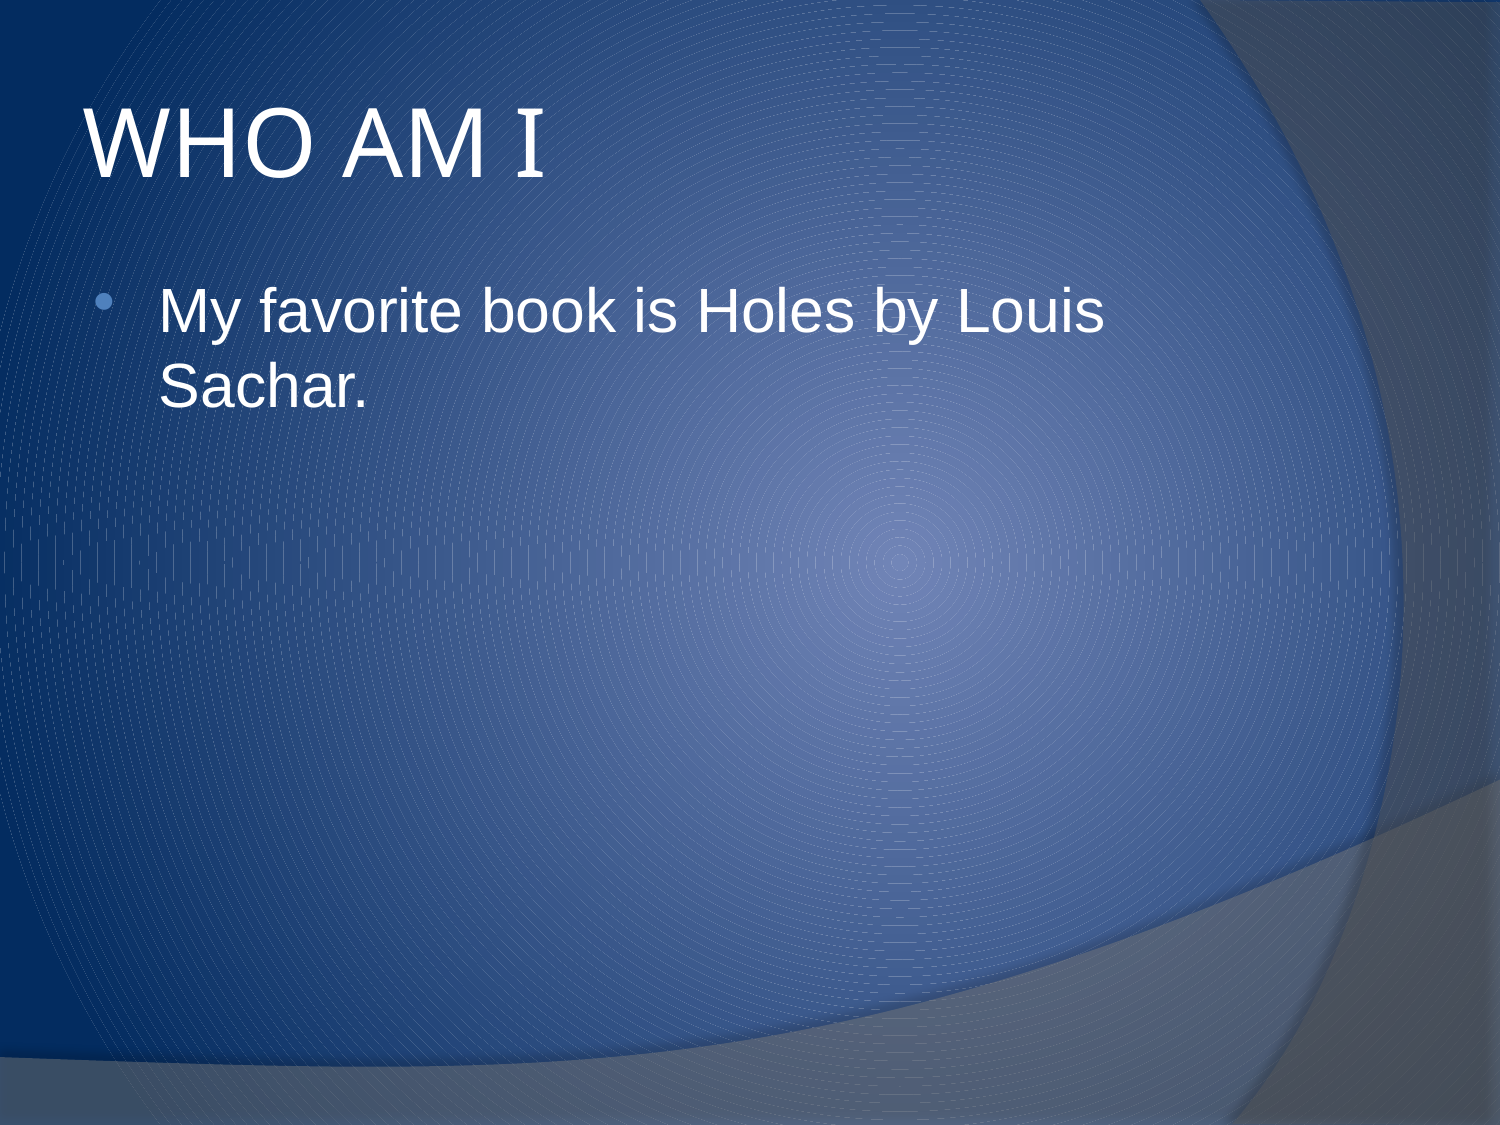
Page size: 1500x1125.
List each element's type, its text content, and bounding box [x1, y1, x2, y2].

title WHO AM I [75, 45, 1300, 233]
list My favorite book is Holes by Louis Sachar. [75, 262, 1300, 1005]
